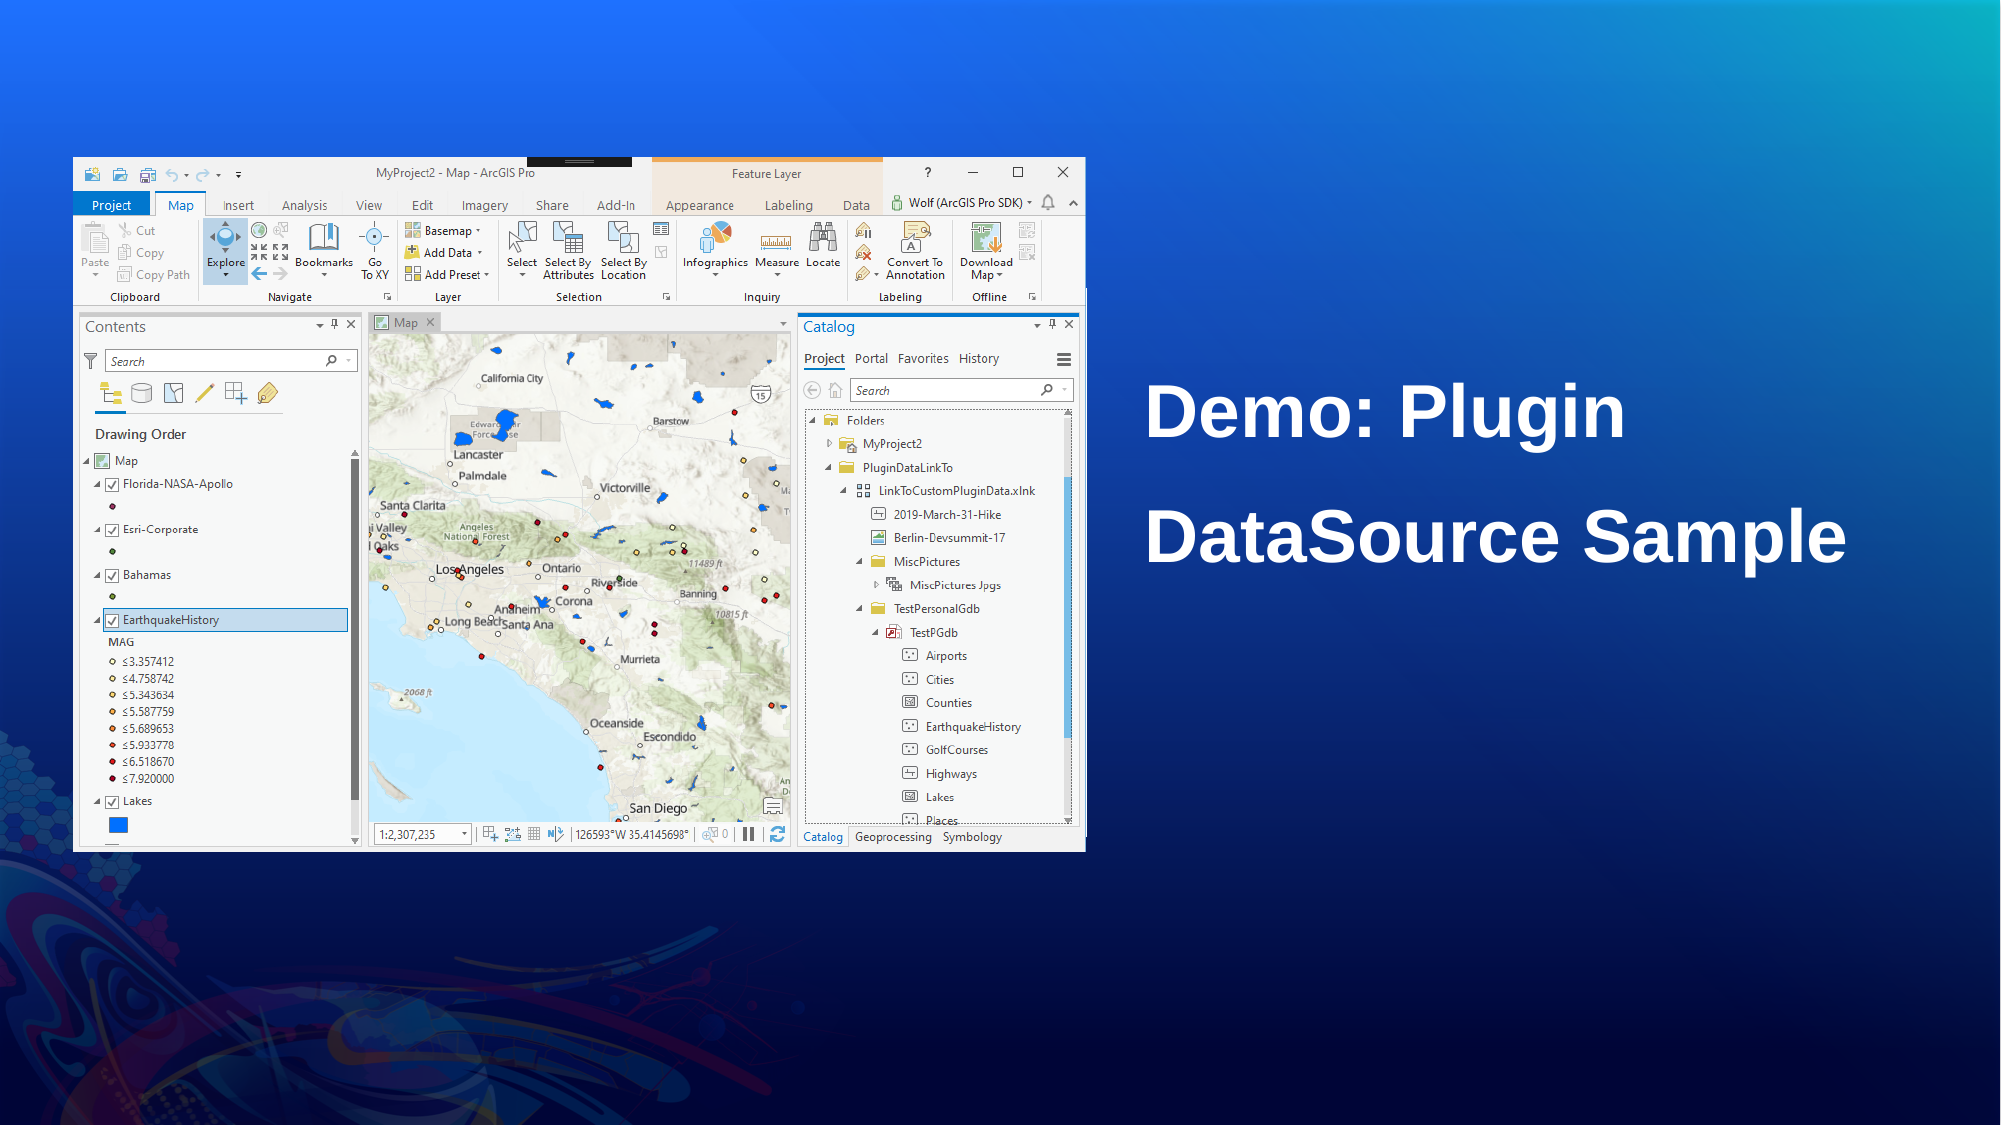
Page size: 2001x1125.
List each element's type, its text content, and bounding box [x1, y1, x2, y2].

picture [73, 157, 1088, 852]
title Demo: Plugin DataSource Sample [1144, 385, 1888, 578]
